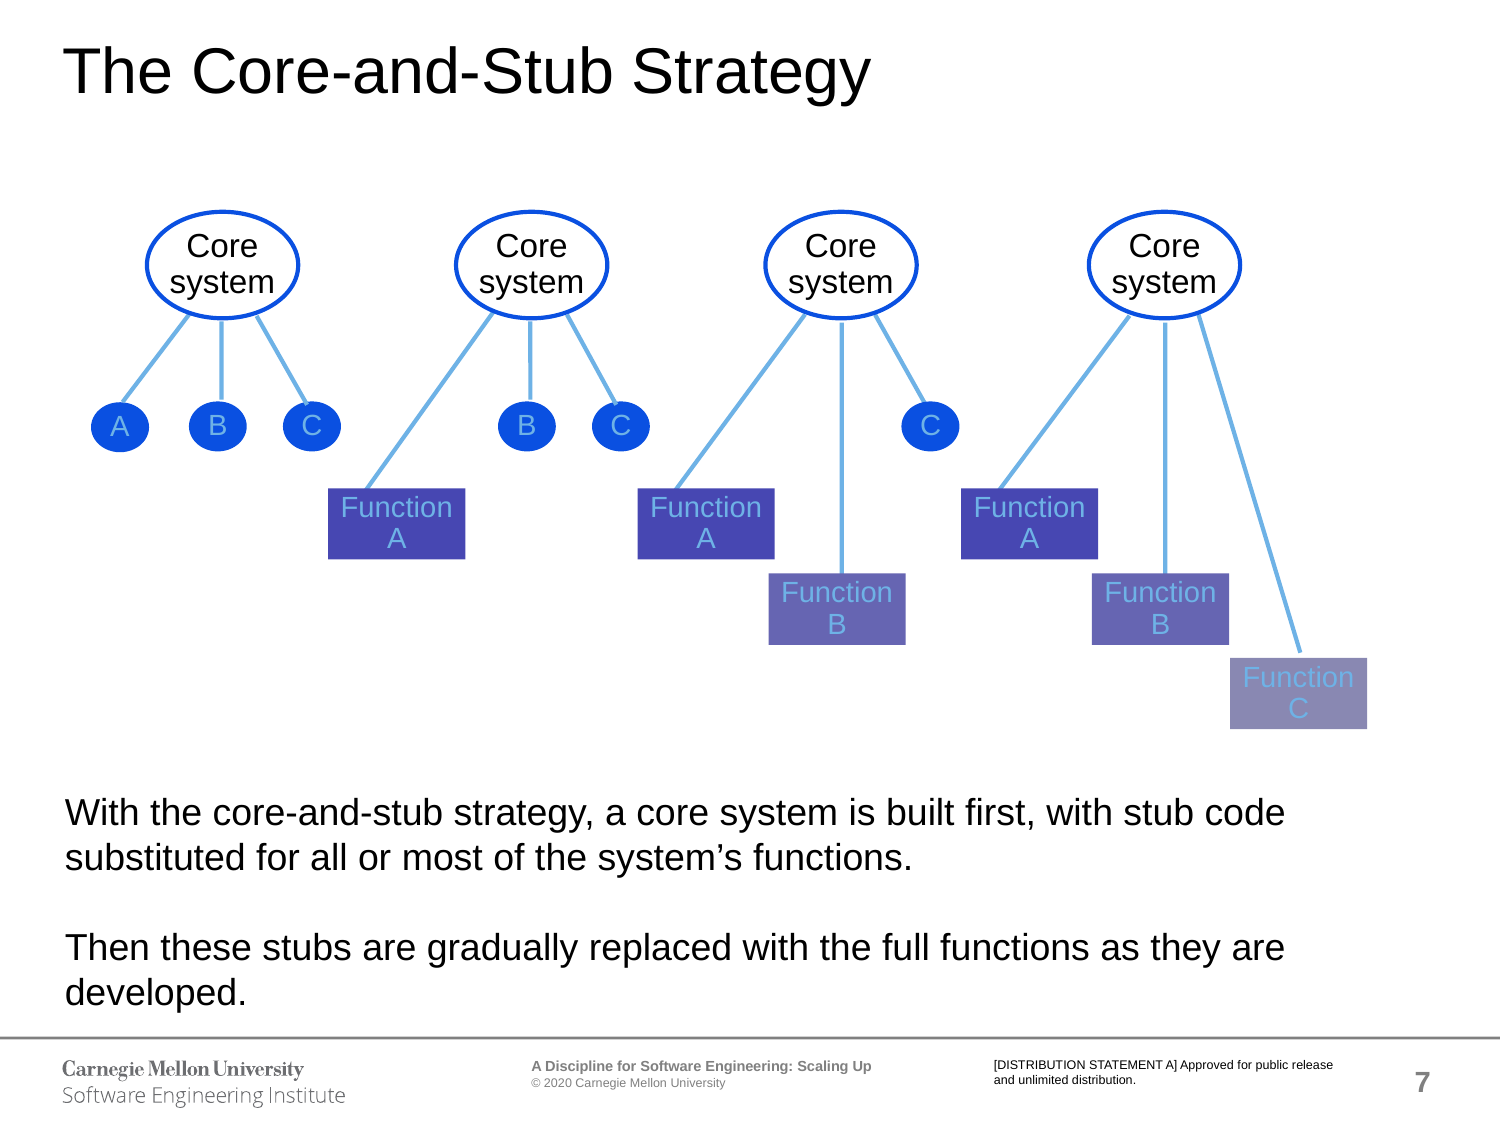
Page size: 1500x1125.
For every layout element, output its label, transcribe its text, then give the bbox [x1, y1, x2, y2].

title The Core-and-Stub Strategy [62, 37, 1338, 182]
text_box Function B [1091, 573, 1230, 645]
text_box B [498, 401, 556, 452]
text_box Core system [456, 211, 608, 319]
text_box Function C [1230, 657, 1368, 730]
text_box Function A [328, 488, 466, 560]
text_box A [91, 402, 150, 453]
text_box C [901, 401, 960, 452]
text_box C [592, 401, 650, 452]
text_box B [188, 401, 247, 452]
text_box Core system [1088, 211, 1241, 319]
text_box C [282, 401, 341, 452]
text_box Function B [768, 573, 906, 645]
text_box Function A [637, 488, 775, 560]
text_box Function A [961, 488, 1099, 560]
text_box Core system [765, 211, 917, 319]
text_box With the core-and-stub strategy, a core system is built first, with stub code substituted for all or most of the system’s functions. Then these stubs are gradually replaced with the full functions as they are developed. [47, 779, 1432, 1022]
text_box Core system [146, 211, 299, 319]
